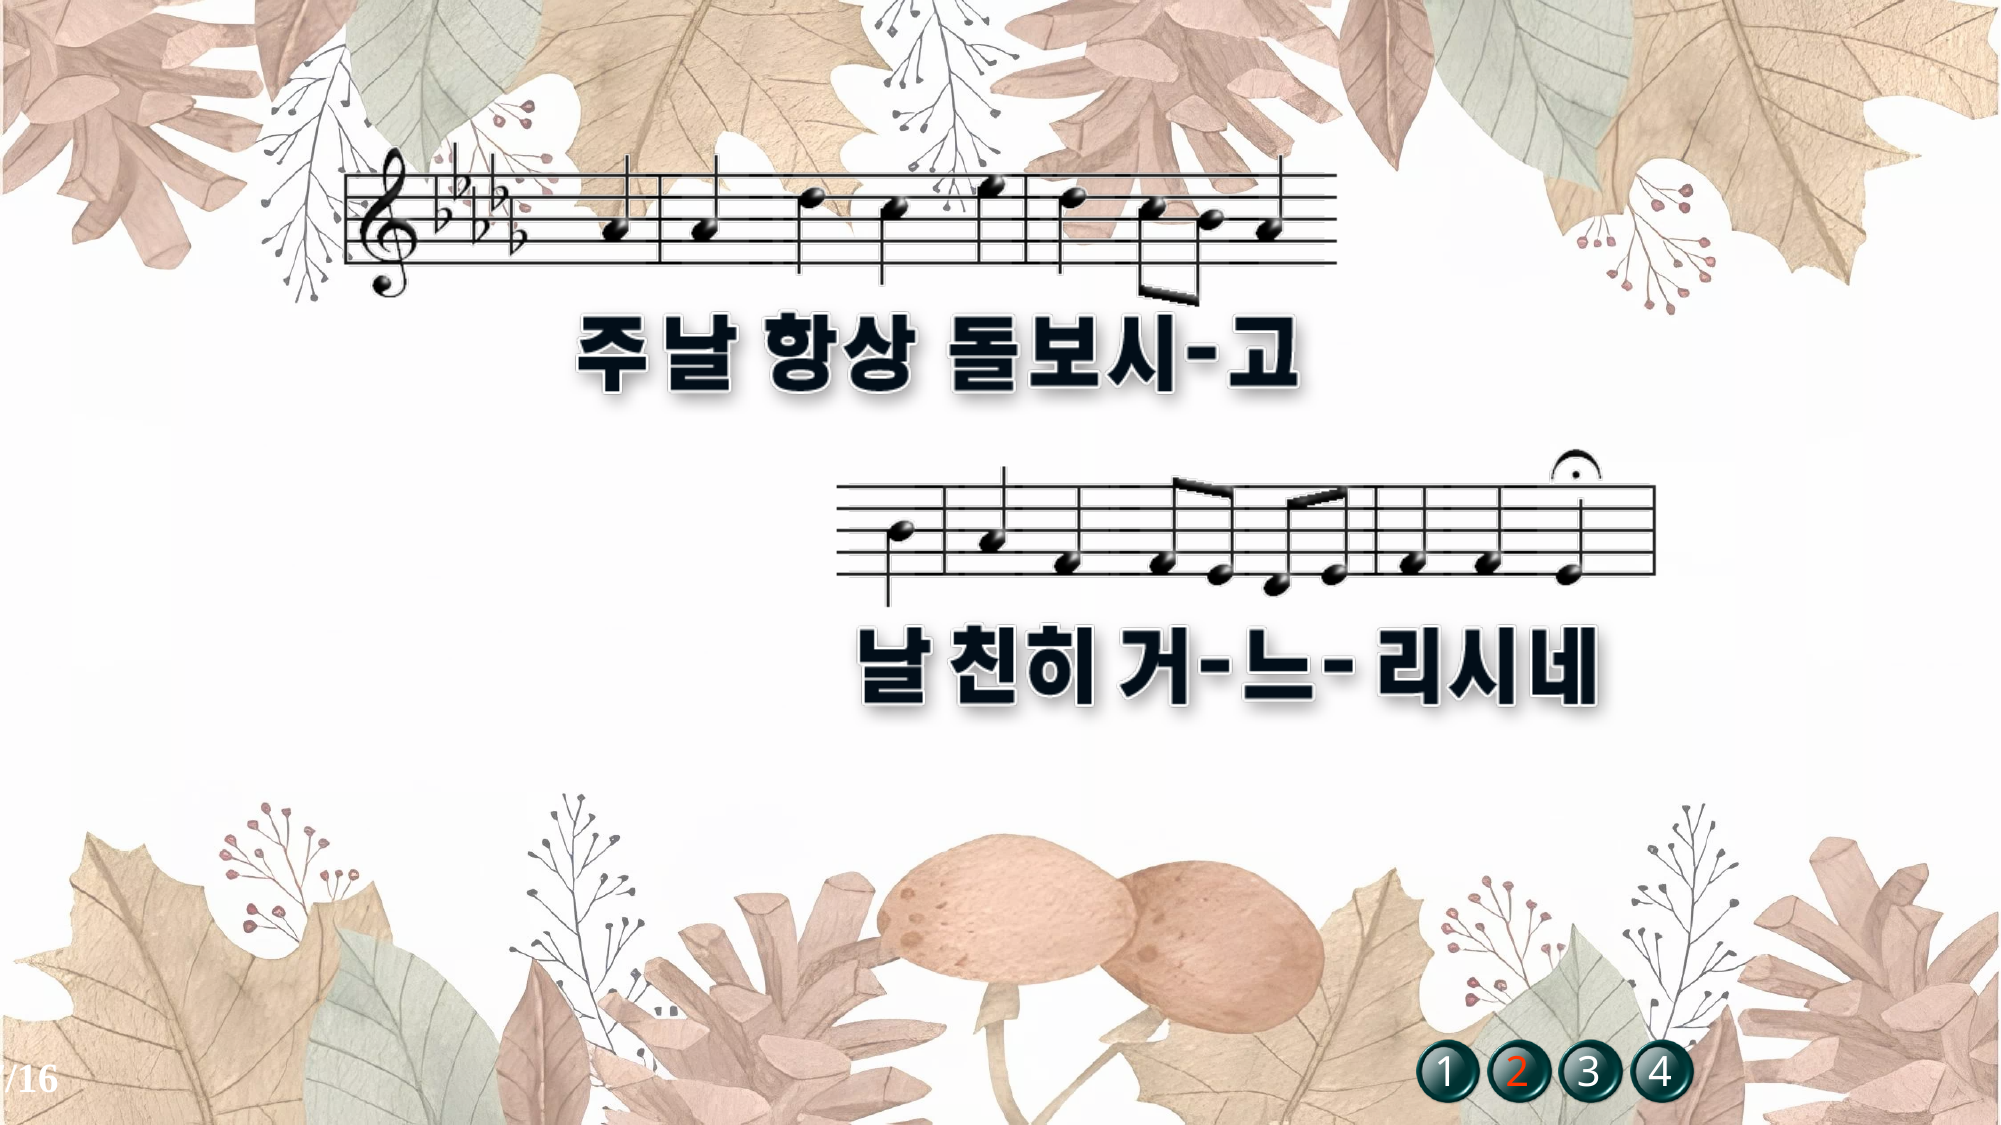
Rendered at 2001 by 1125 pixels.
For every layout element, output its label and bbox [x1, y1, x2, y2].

picture [0, 0, 2001, 1125]
text_box [1413, 1035, 1484, 1106]
text_box [1555, 1035, 1626, 1106]
text_box [1484, 1035, 1555, 1106]
text_box [1627, 1035, 1697, 1106]
